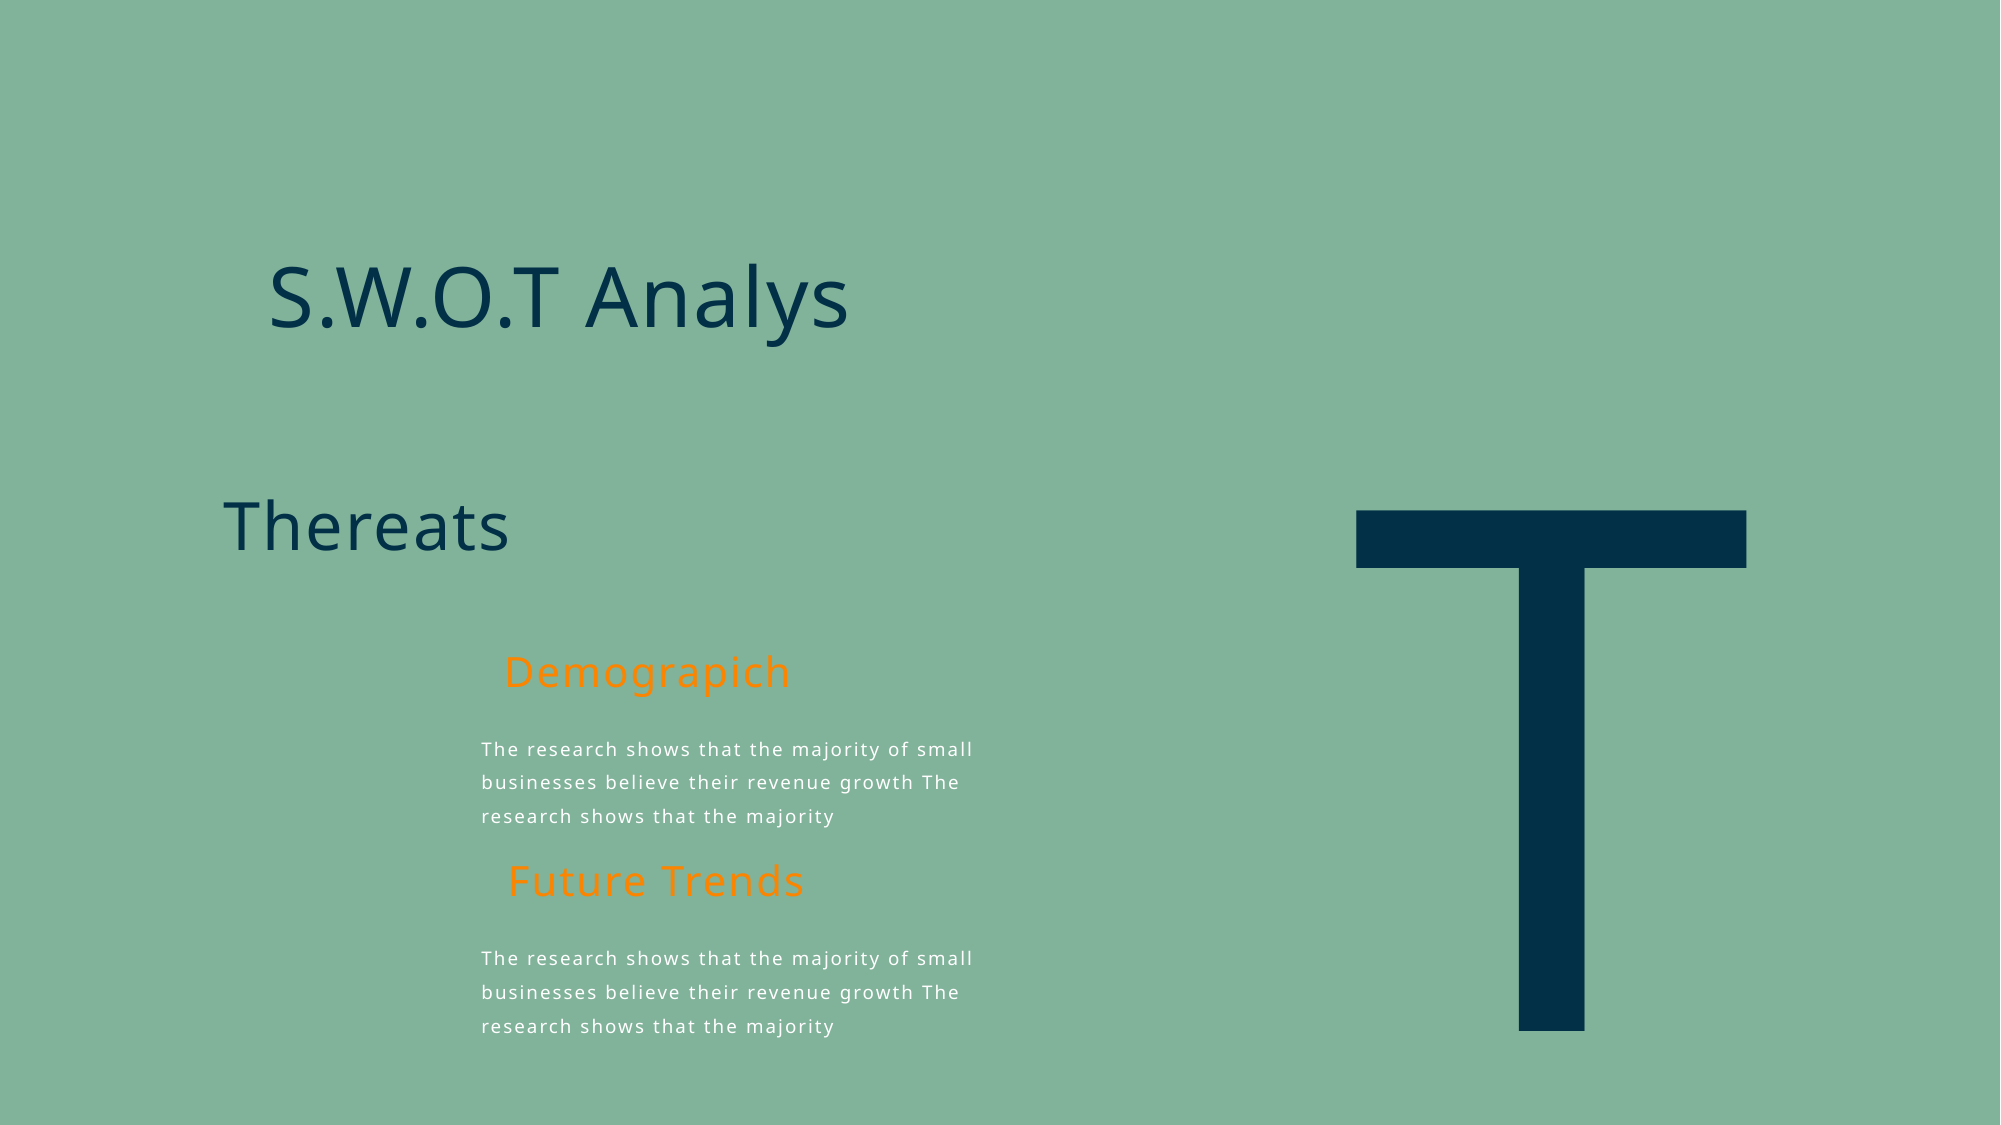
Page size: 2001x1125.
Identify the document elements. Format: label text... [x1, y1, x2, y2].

text_box The research shows that the majority of small businesses believe their revenue growth The research shows that the majority [466, 718, 1000, 835]
text_box [0, 0, 2000, 1125]
text_box T [1334, 294, 1868, 1125]
text_box Future Trends [493, 847, 820, 913]
text_box S.W.O.T Analys [253, 236, 867, 352]
text_box The research shows that the majority of small businesses believe their revenue growth The research shows that the majority [466, 928, 1000, 1045]
text_box Thereats [208, 476, 527, 572]
text_box Demograpich [489, 638, 807, 703]
